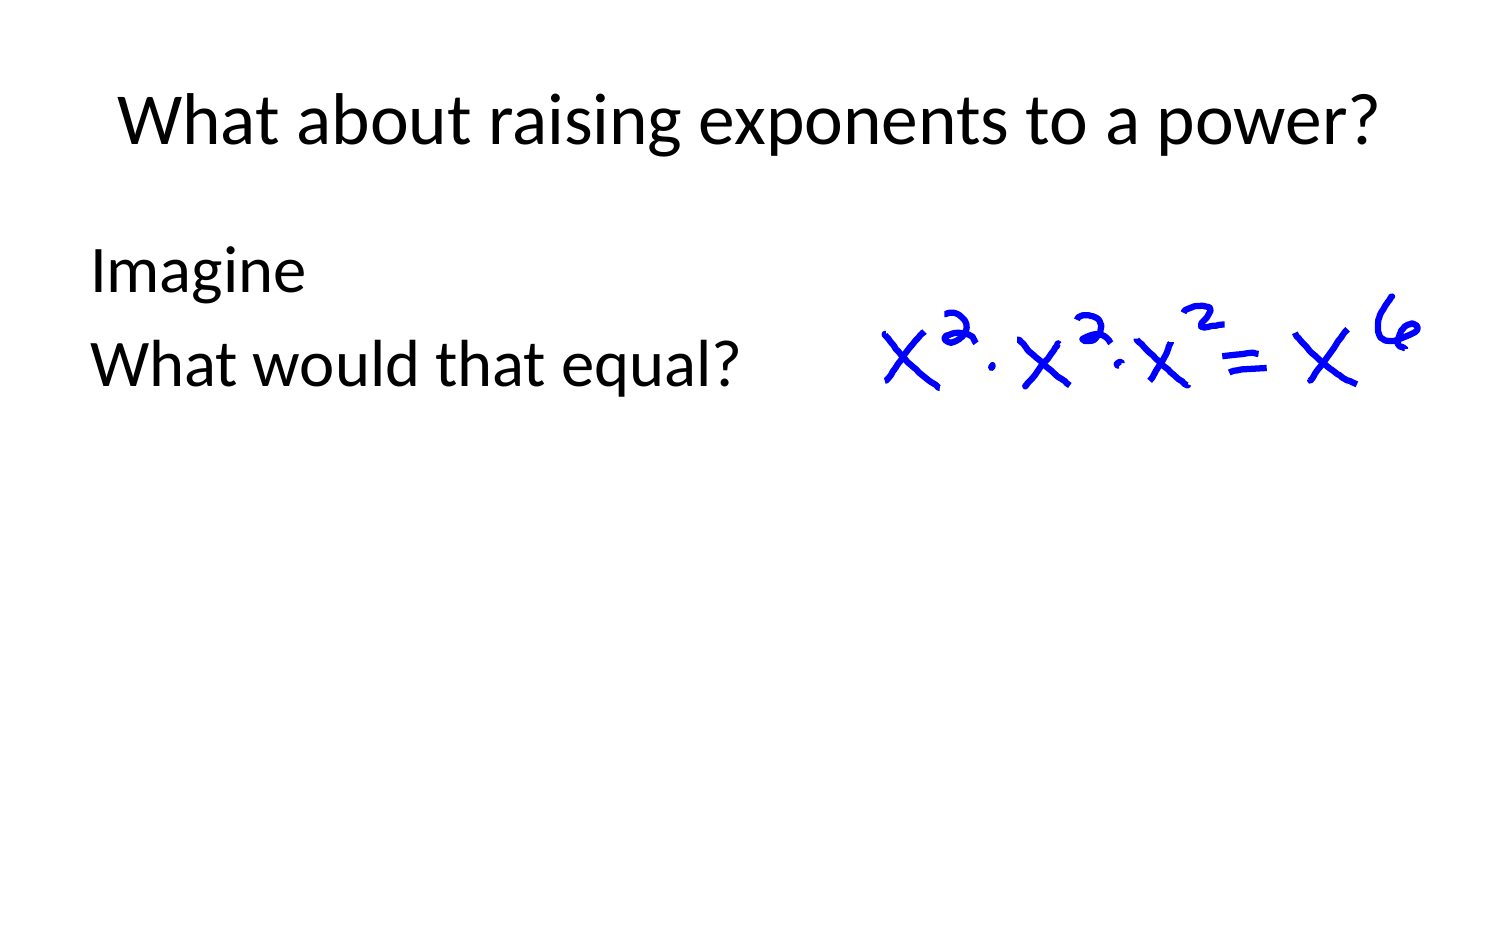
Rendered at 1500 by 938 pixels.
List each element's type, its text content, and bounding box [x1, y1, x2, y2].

text_box [1135, 338, 1160, 363]
text_box [1377, 295, 1419, 350]
text_box [1017, 339, 1043, 363]
text_box [1294, 332, 1325, 363]
text_box [989, 362, 995, 370]
text_box [884, 331, 926, 382]
text_box [1324, 359, 1358, 386]
text_box [1076, 314, 1112, 344]
text_box [1161, 362, 1189, 387]
text_box [883, 333, 904, 357]
text_box [1116, 361, 1123, 367]
title What about raising exponents to a power? [75, 37, 1425, 194]
text_box [1228, 367, 1267, 374]
text_box [1149, 342, 1172, 382]
text_box [1043, 363, 1071, 387]
text_box [1309, 328, 1349, 382]
text_box [1182, 305, 1225, 329]
text_box [1222, 352, 1259, 357]
text_box [943, 312, 977, 344]
text_box [1024, 342, 1060, 388]
text_box [904, 355, 940, 389]
